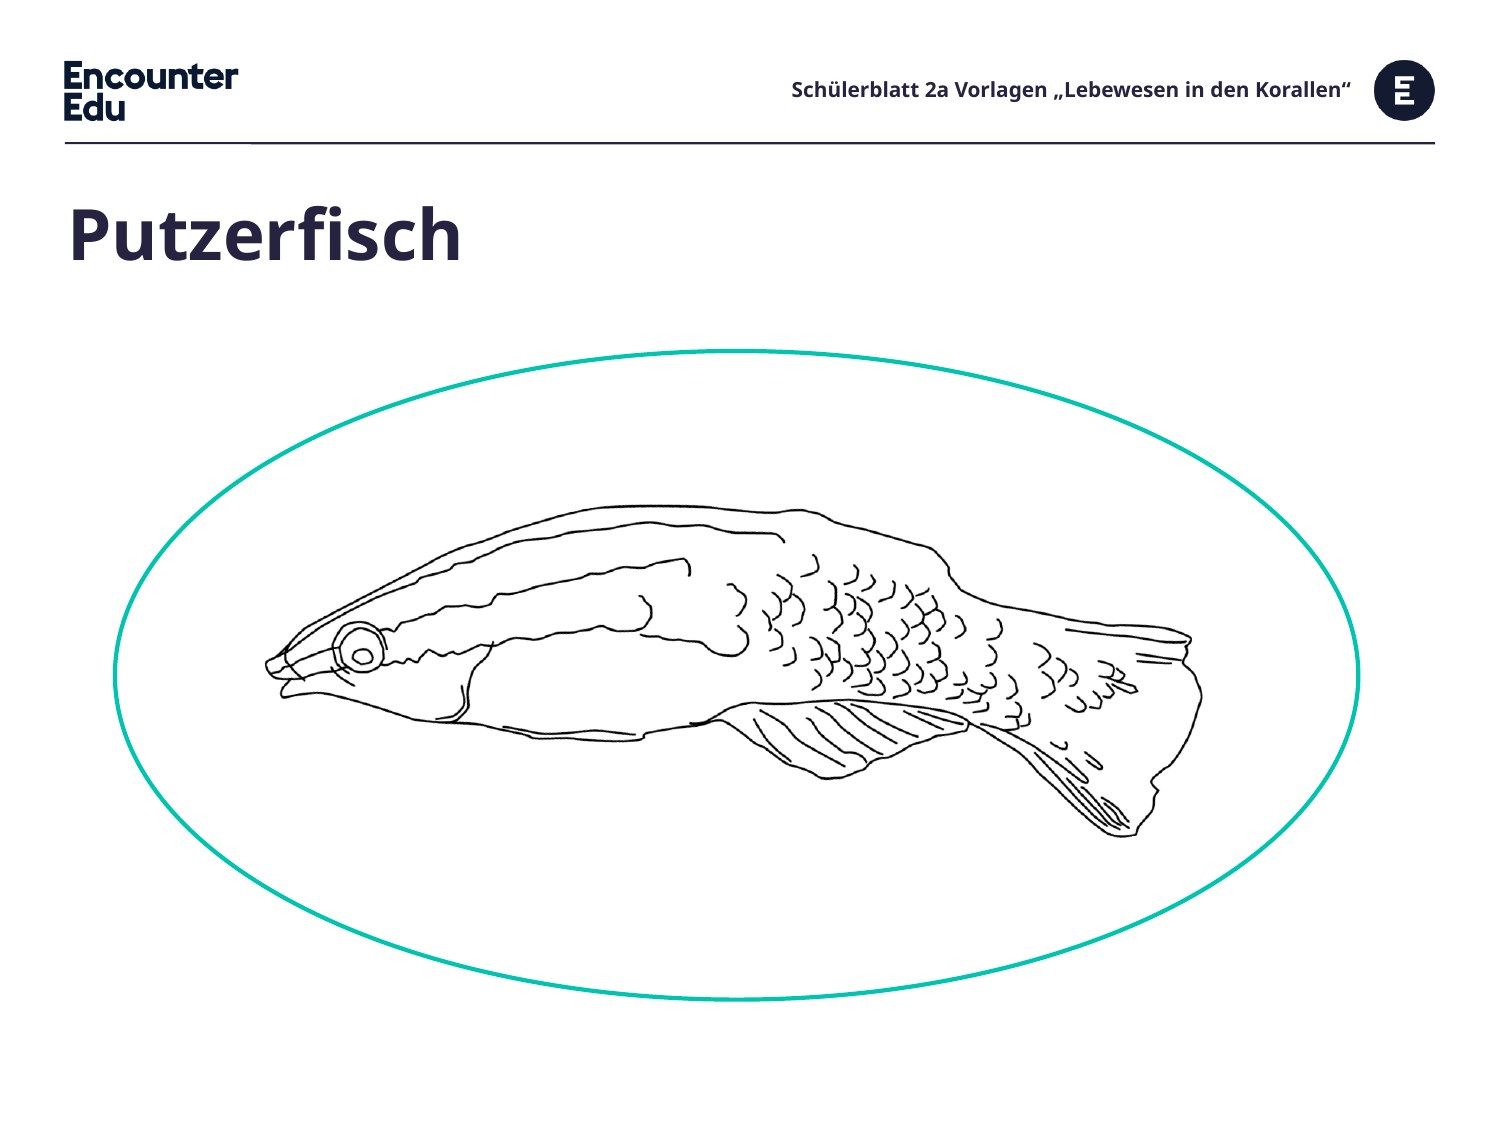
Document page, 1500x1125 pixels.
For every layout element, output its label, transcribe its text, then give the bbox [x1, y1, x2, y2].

picture [279, 482, 1195, 911]
picture [1372, 58, 1436, 122]
text_box [114, 366, 1359, 895]
list Putzerfisch [59, 191, 929, 394]
title Schülerblatt 2a Vorlagen „Lebewesen in den Korallen“ [749, 67, 1359, 114]
picture [1095, 399, 1151, 433]
text_box [309, 911, 1164, 1000]
picture [60, 59, 243, 122]
picture [315, 915, 464, 993]
